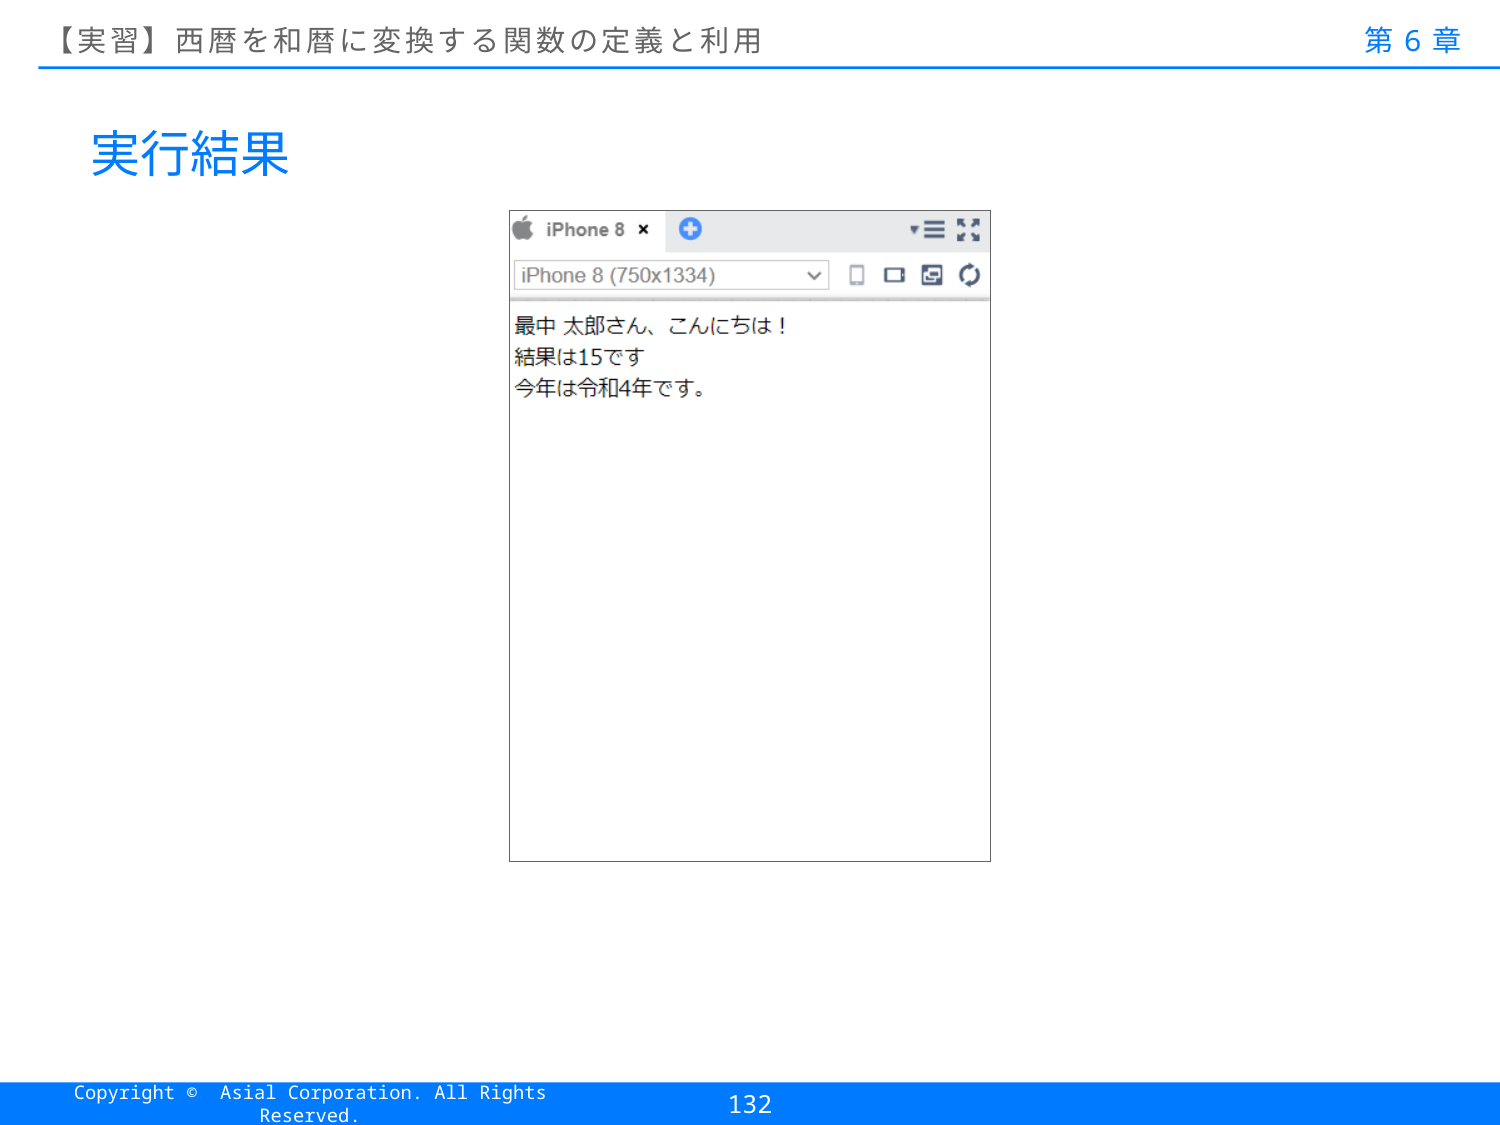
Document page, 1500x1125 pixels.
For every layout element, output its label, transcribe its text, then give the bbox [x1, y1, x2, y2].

slide_number 132 [581, 1075, 919, 1125]
picture [509, 210, 991, 863]
list 実行結果 [75, 84, 1425, 988]
list 第6章 [702, 7, 1477, 72]
title 【実習】西暦を和暦に変換する関数の定義と利用 [29, 7, 702, 72]
